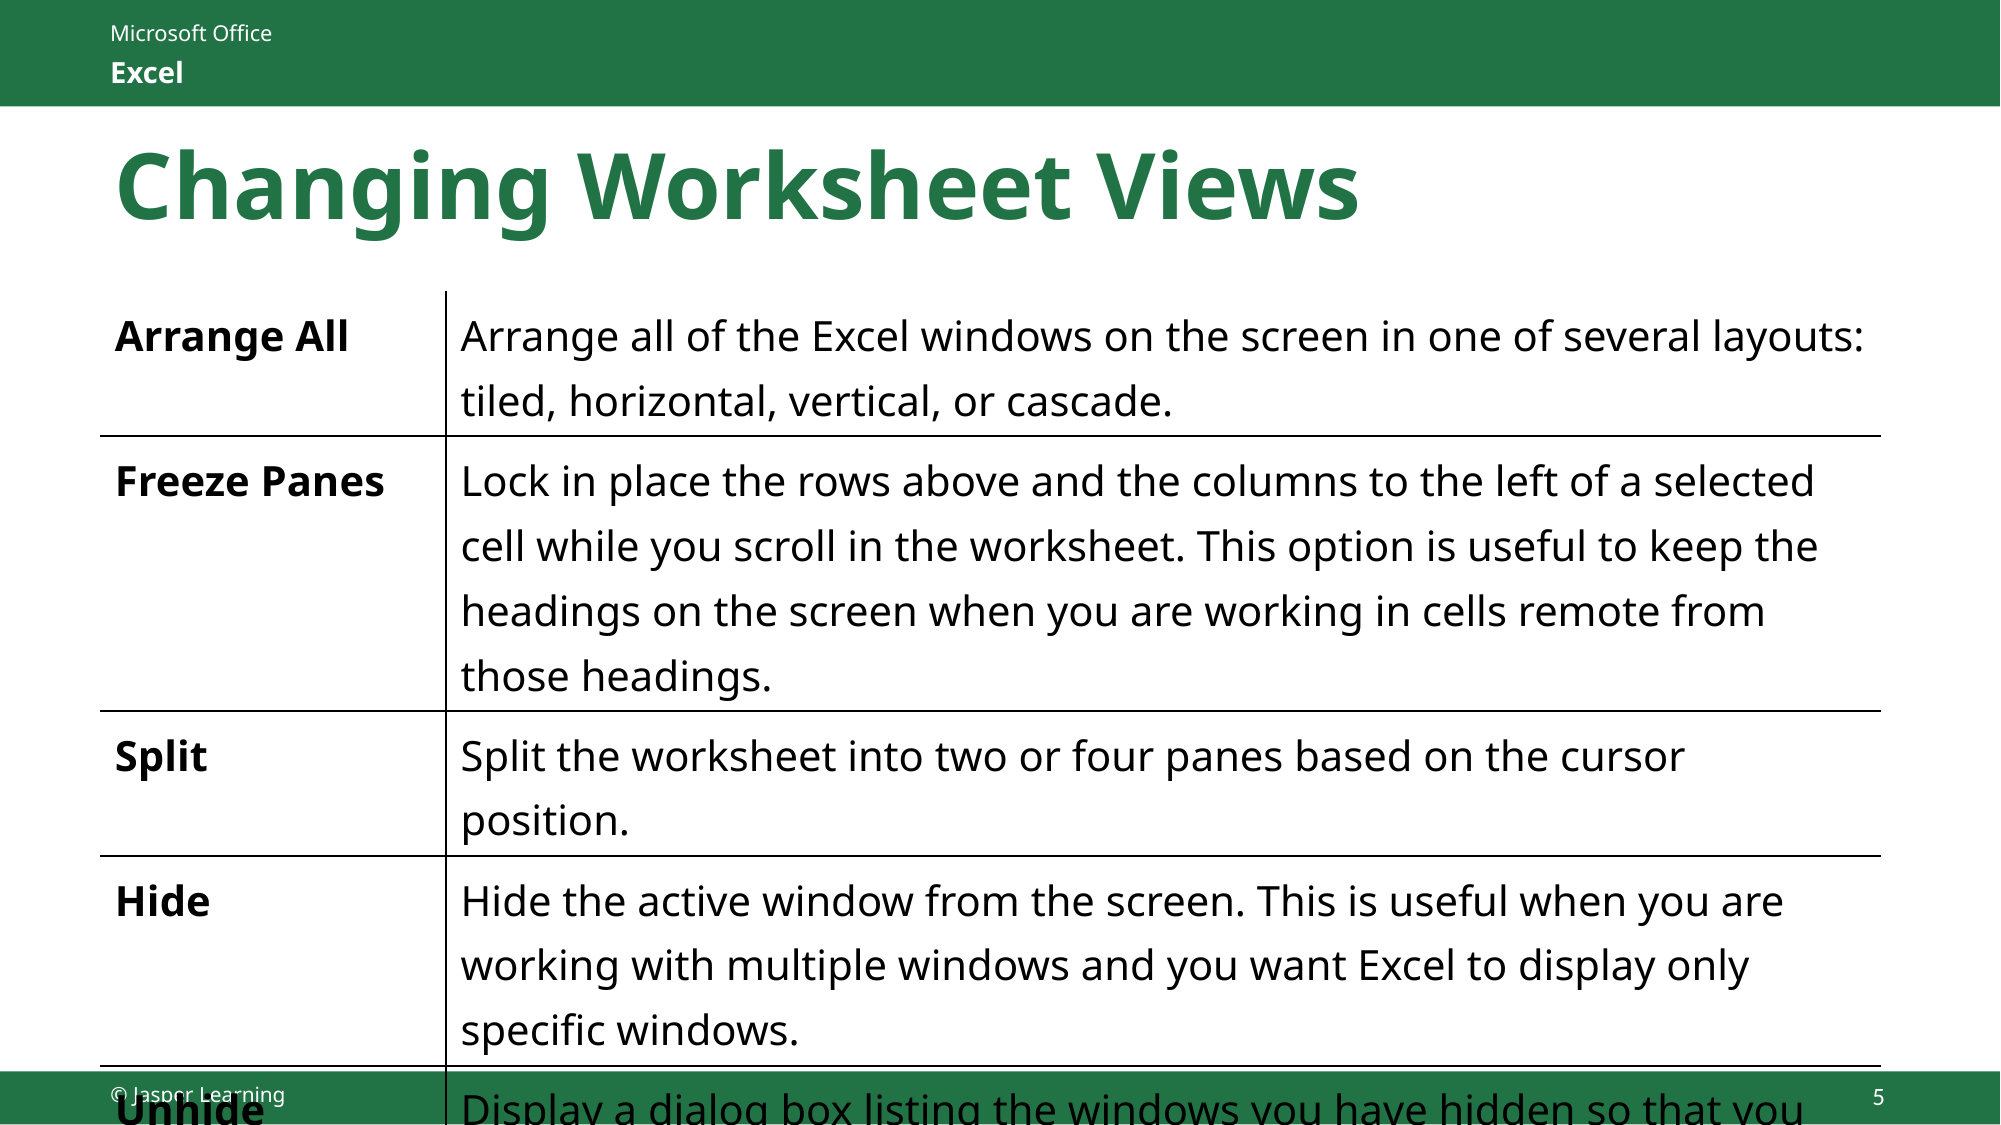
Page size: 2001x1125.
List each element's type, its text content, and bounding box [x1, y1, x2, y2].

table_cell Display a dialog box listing the windows you have hidden so that you can select individual windows and redisplay them. [729, 1067, 1433, 1125]
table_cell Split [100, 712, 445, 855]
slide_number 5 [1433, 1065, 1900, 1125]
footer © Jasper Learning [95, 1065, 729, 1125]
table_cell Hide [100, 857, 445, 1065]
table_cell Freeze Panes [100, 437, 445, 710]
table_cell Lock in place the rows above and the columns to the left of a selected cell while you scroll in the worksheet. This option is useful to keep the headings on the screen when you are working in cells remote from those headings. [447, 437, 1881, 710]
table_header Arrange all of the Excel windows on the screen in one of several layouts: tiled, horizontal, vertical, or cascade. [447, 291, 1881, 435]
text_box [0, 0, 2000, 75]
table_cell Hide the active window from the screen. This is useful when you are working with multiple windows and you want Excel to display only specific windows. [447, 857, 1881, 1065]
title Changing Worksheet Views [99, 118, 1866, 217]
title Changing Worksheet Views [99, 218, 1866, 248]
table_header Arrange All [100, 291, 445, 435]
table_cell Split the worksheet into two or four panes based on the cursor position. [447, 712, 1881, 855]
